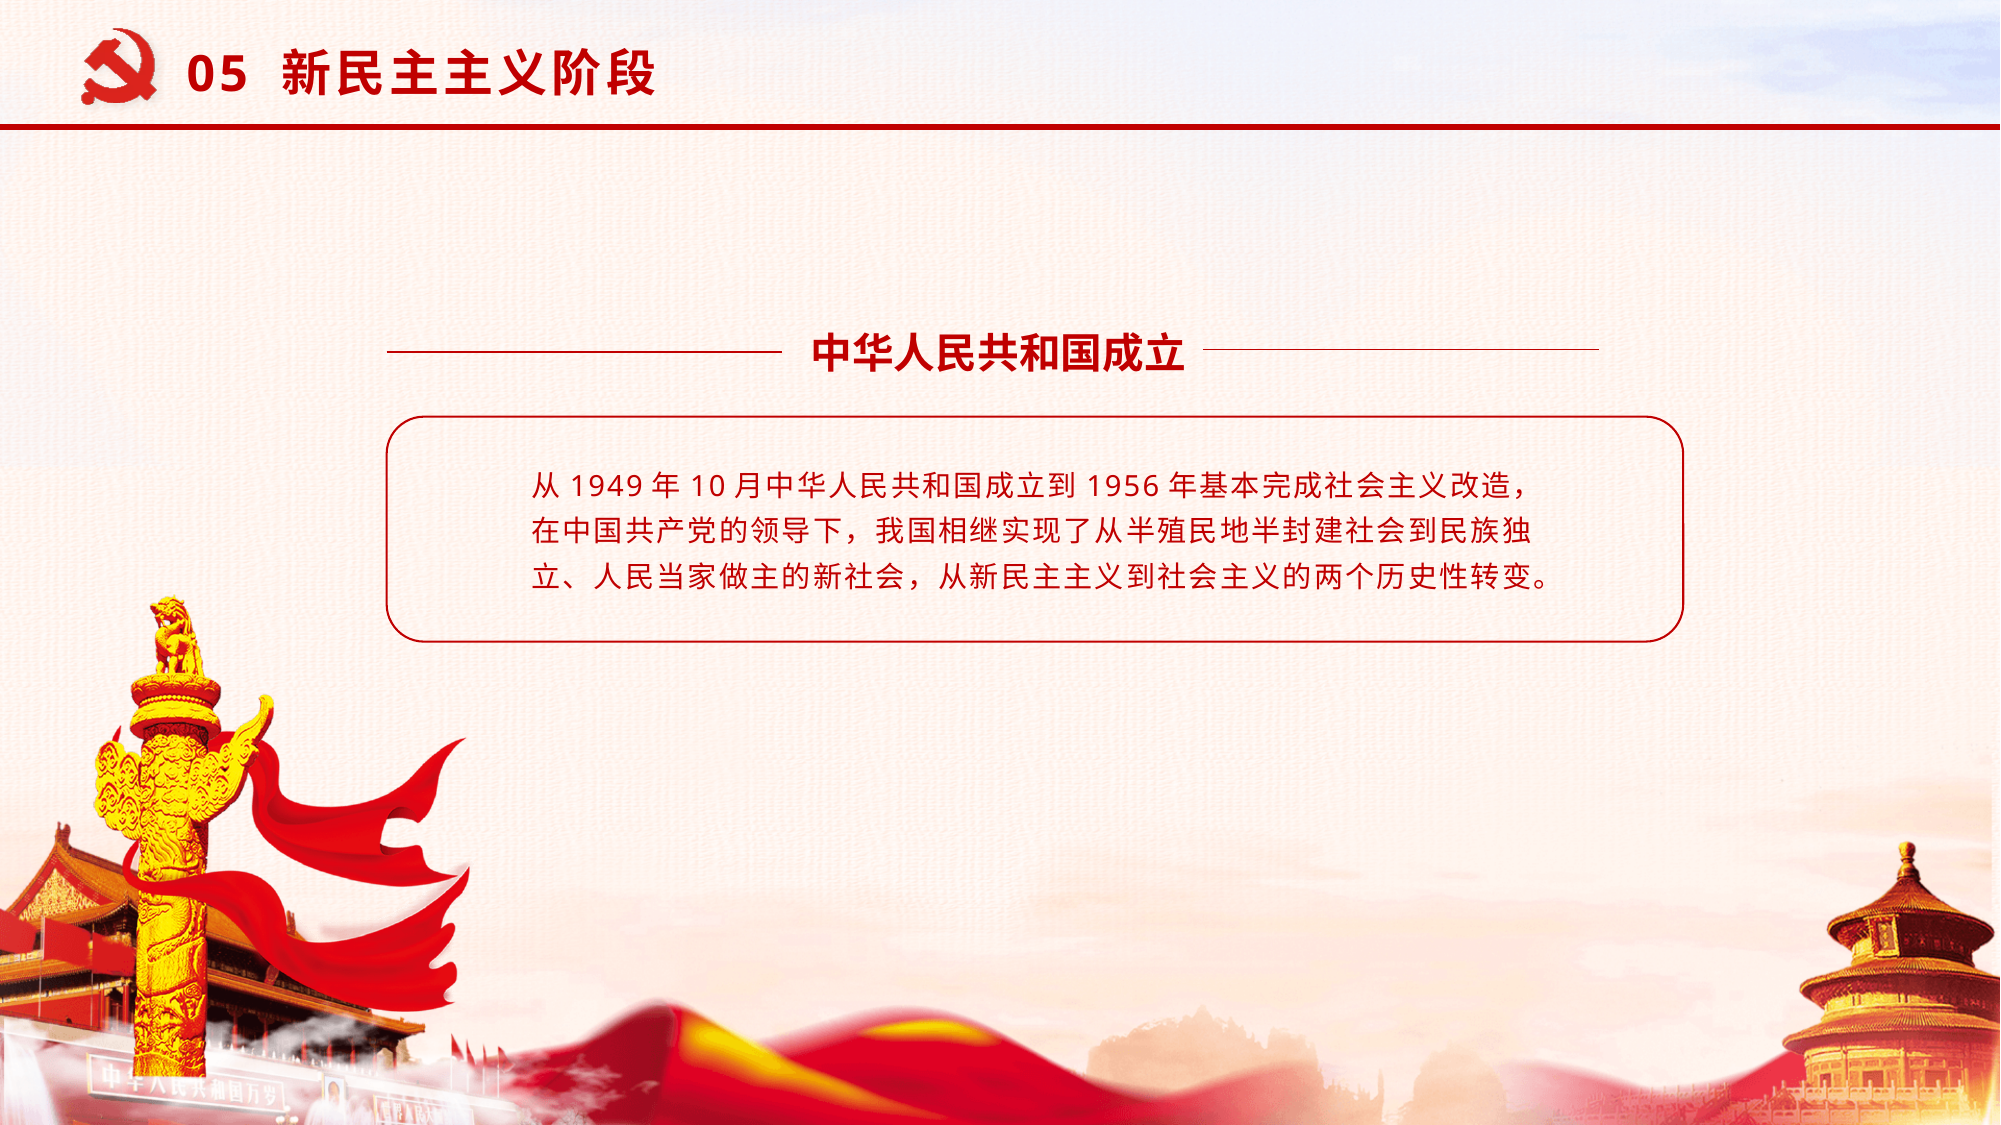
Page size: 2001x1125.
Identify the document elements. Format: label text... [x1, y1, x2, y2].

text_box 从1949年10月中华人民共和国成立到1956年基本完成社会主义改造，在中国共产党的领导下，我国相继实现了从半殖民地半封建社会到民族独立、人民当家做主的新社会，从新民主主义到社会主义的两个历史性转变。 [516, 449, 1550, 601]
text_box [385, 415, 1685, 643]
picture [0, 130, 2000, 1125]
picture [0, 0, 2000, 124]
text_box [386, 319, 1599, 385]
text_box 05 新民主主义阶段 [178, 34, 672, 109]
